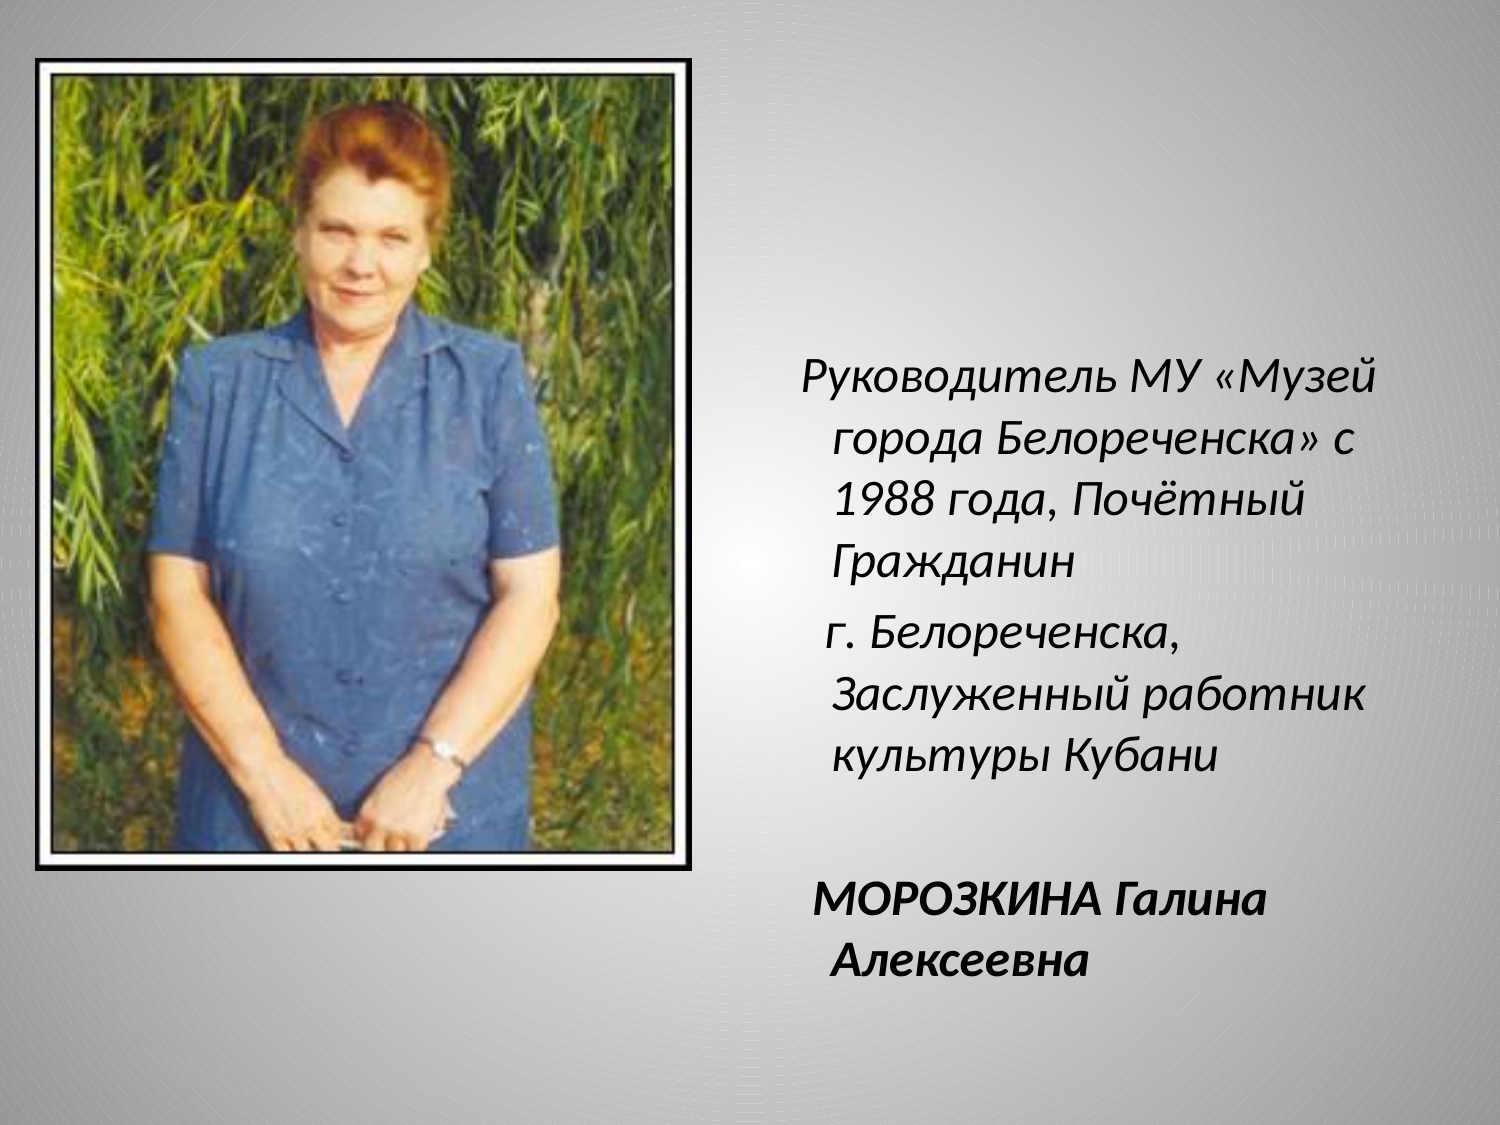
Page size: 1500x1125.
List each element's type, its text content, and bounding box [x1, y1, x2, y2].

list Руководитель МУ «Музей города Белореченска» с 1988 года, Почётный Гражданин г. Белореченска, Заслуженный работник культуры Кубани МОРОЗКИНА Галина Алексеевна [762, 262, 1425, 1005]
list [34, 58, 692, 871]
